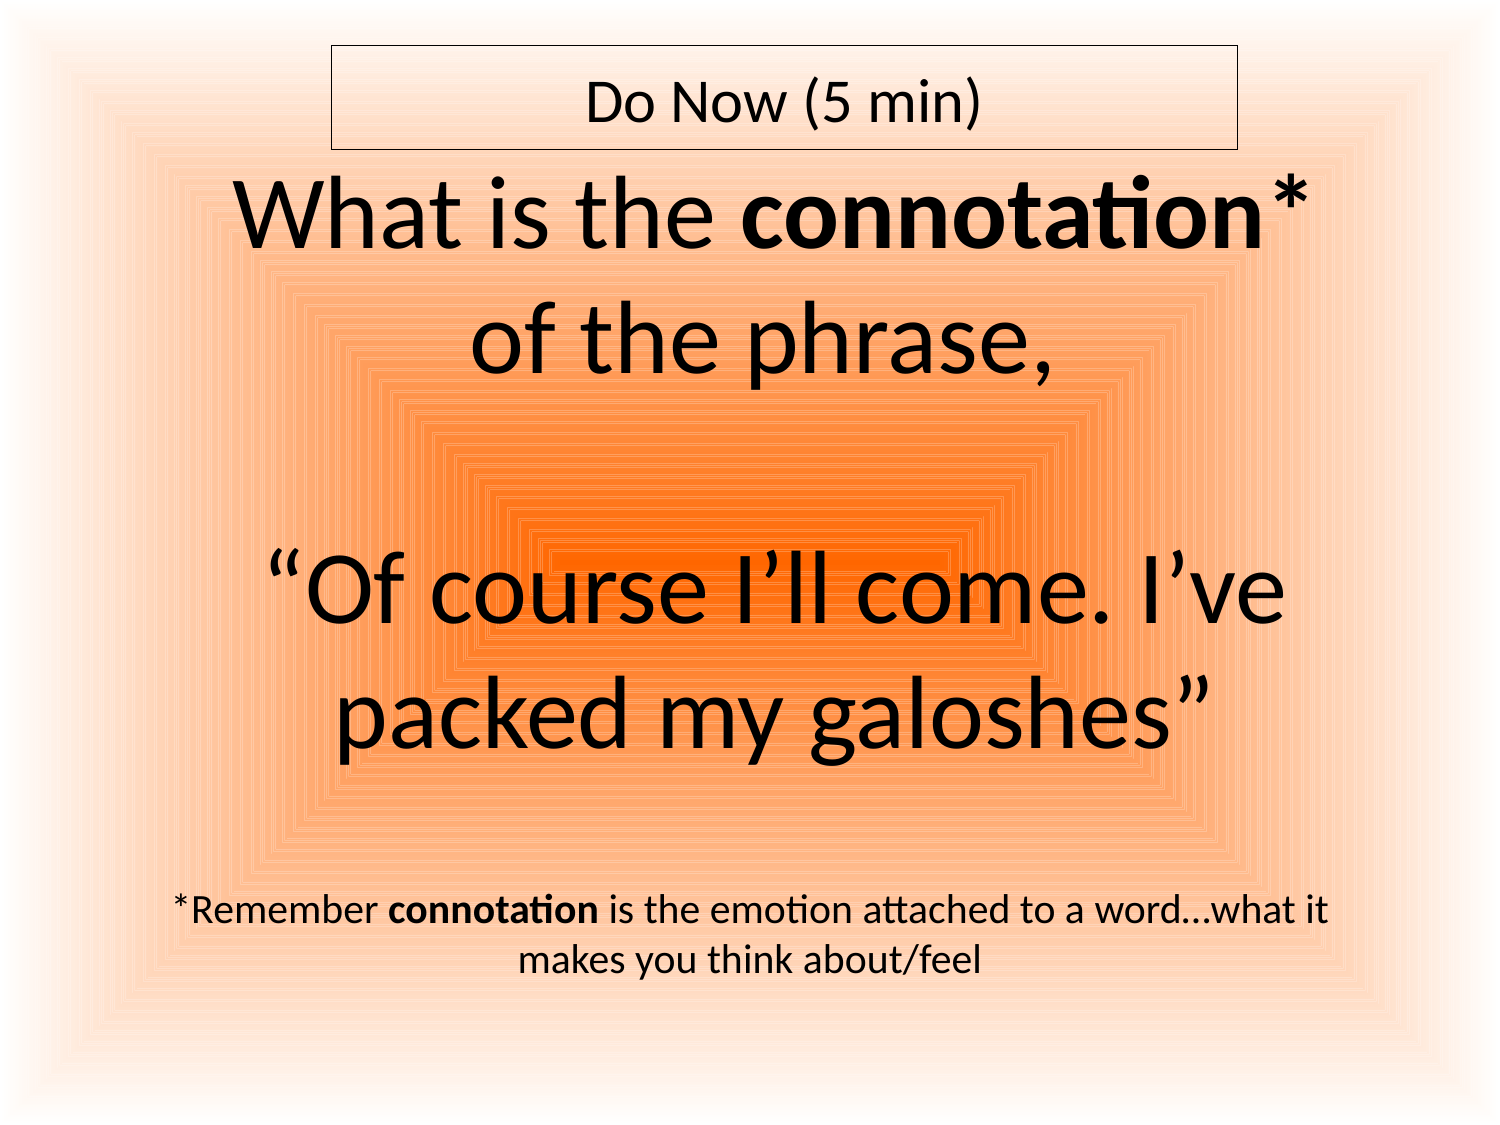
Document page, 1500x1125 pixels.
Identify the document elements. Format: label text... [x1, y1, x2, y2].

text_box Do Now (5 min) [331, 45, 1238, 137]
text_box What is the connotation* of the phrase, “Of course I’ll come. I’ve packed my galoshes” [174, 137, 1375, 777]
text_box *Remember connotation is the emotion attached to a word…what it makes you think about/feel [149, 874, 1350, 990]
